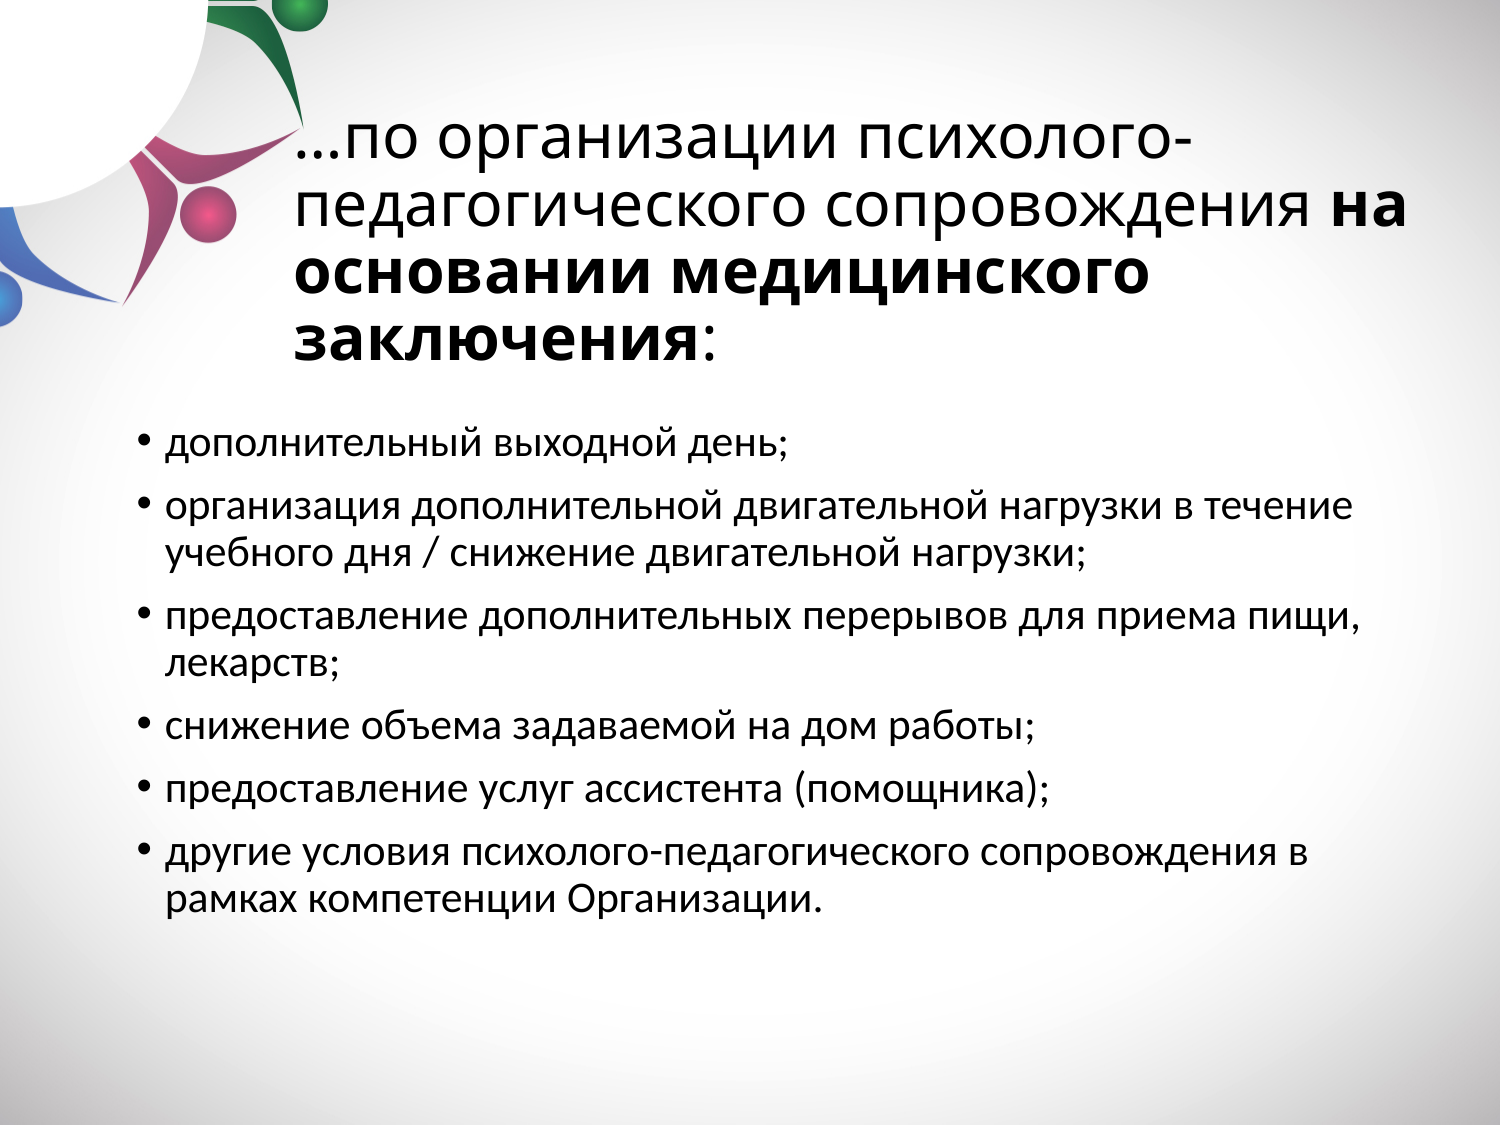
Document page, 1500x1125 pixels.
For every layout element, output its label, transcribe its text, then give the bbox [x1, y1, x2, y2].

title …по организации психолого-педагогического сопровождения на основании медицинского заключения: [279, 198, 1428, 356]
list дополнительный выходной день; организация дополнительной двигательной нагрузки в течение учебного дня / снижение двигательной нагрузки; предоставление дополнительных перерывов для приема пищи, лекарств; снижение объема задаваемой на дом работы; предоставление услуг ассистента (помощника); другие условия психолого-педагогического сопровождения в рамках компетенции Организации. [121, 411, 1416, 1125]
picture [0, 0, 1500, 1125]
